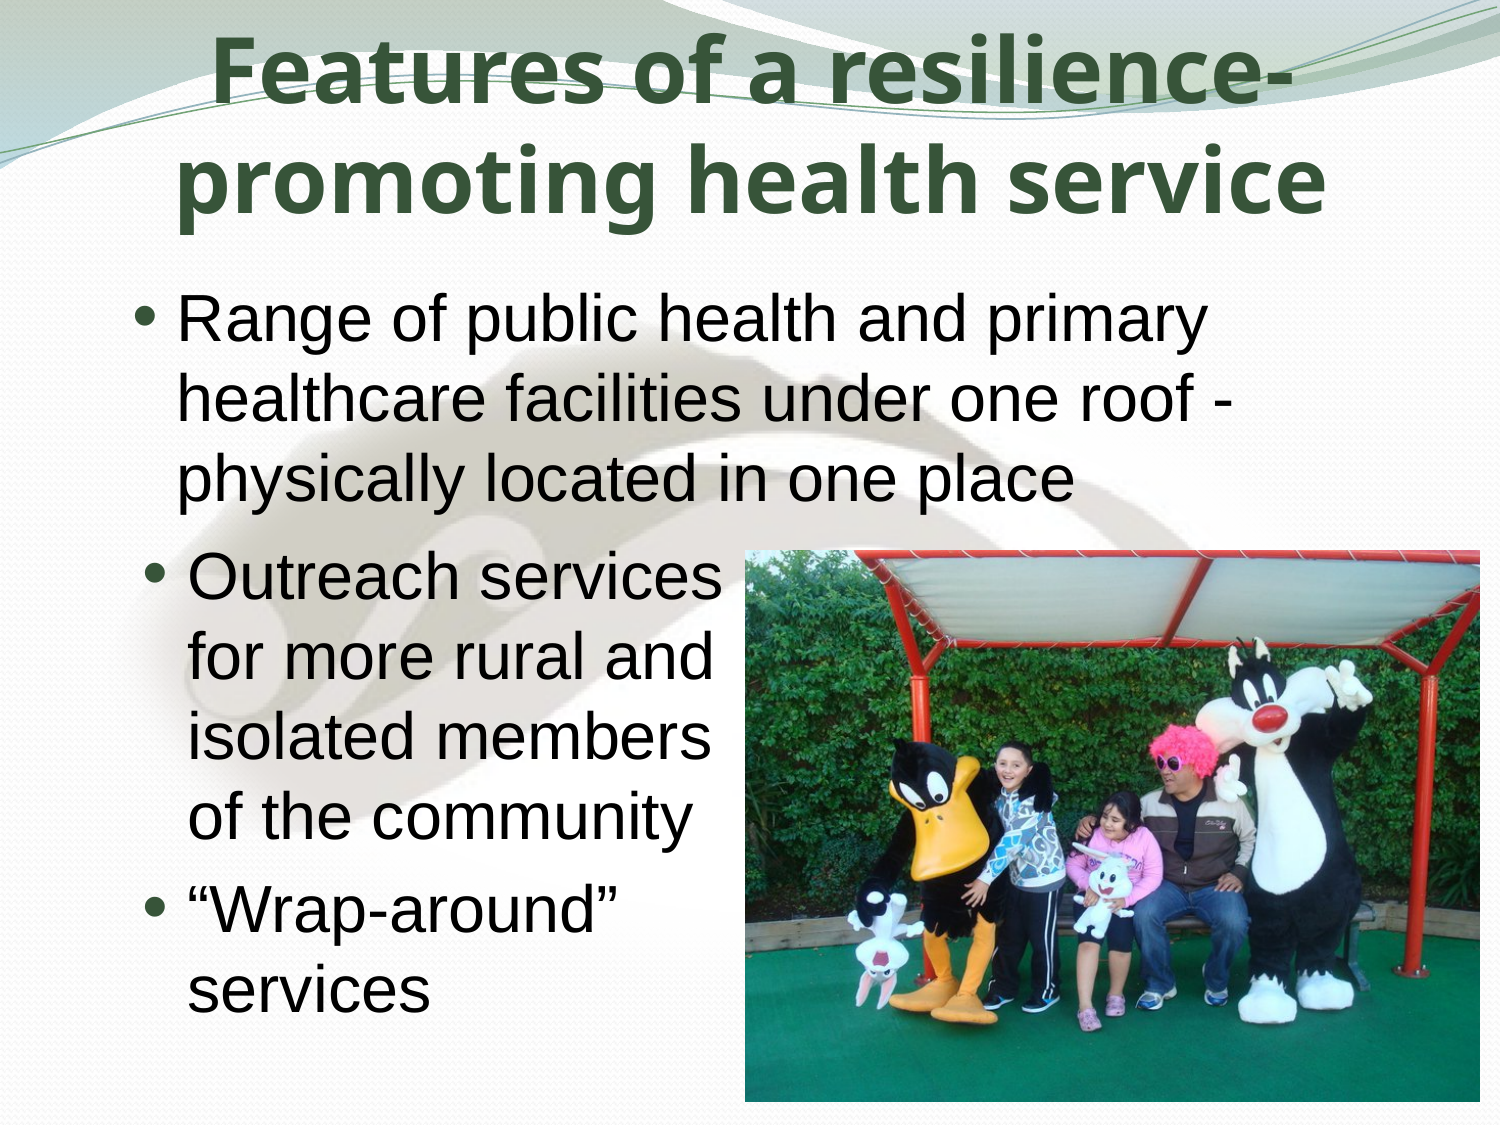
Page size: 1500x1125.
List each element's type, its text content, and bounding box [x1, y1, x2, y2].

list Range of public health and primary healthcare facilities under one roof - physically located in one place [117, 275, 1425, 1025]
text_box Outreach services for more rural and isolated members of the community “Wrap-around” services [127, 469, 745, 949]
picture [744, 550, 1480, 1102]
title Features of a resilience-promoting health service [76, 101, 1427, 233]
